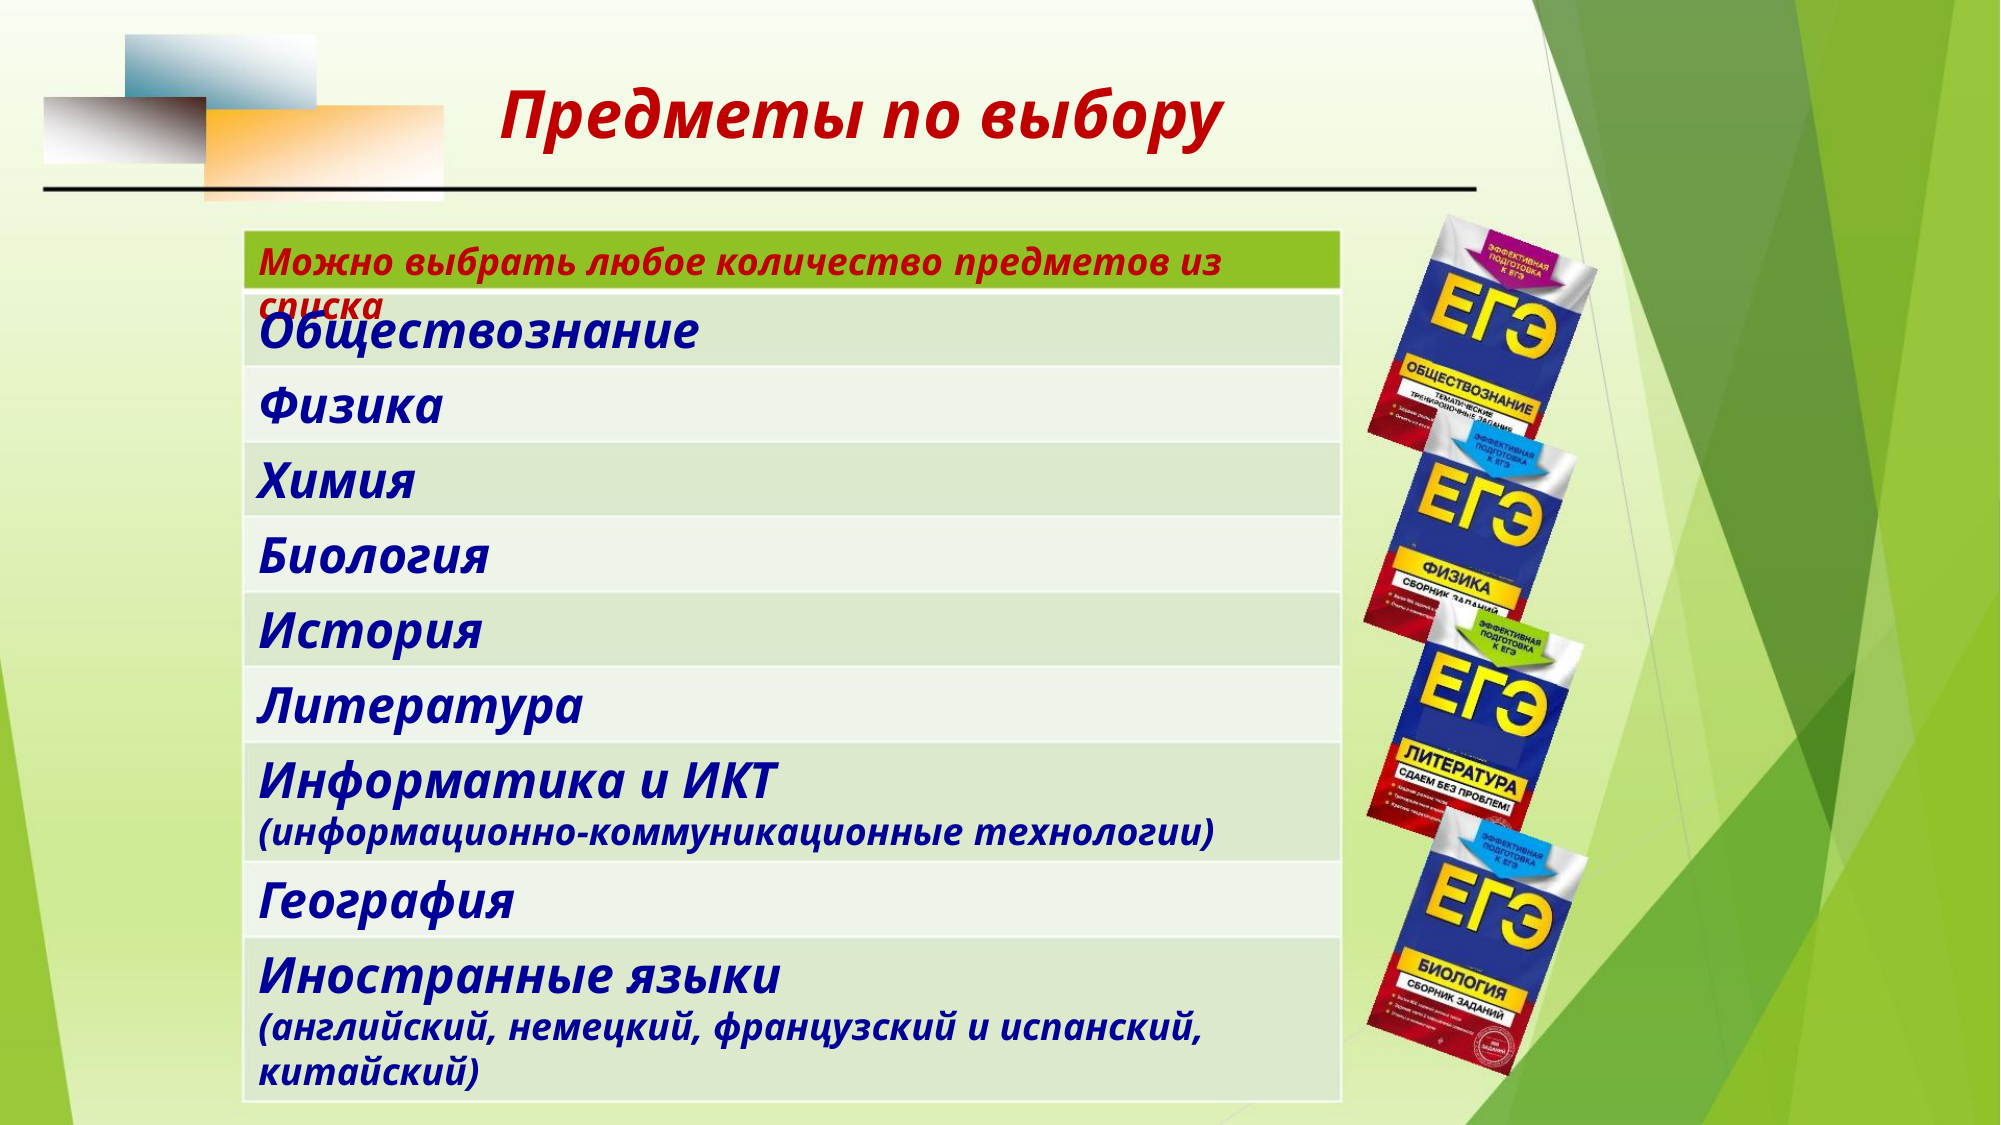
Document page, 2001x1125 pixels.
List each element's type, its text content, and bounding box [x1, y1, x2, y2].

text_box Иностранные языки (английский, немецкий, французский и испанский, китайский) [258, 947, 1236, 1093]
text_box Литература [258, 677, 610, 734]
text_box География [258, 872, 562, 929]
text_box Биология История [258, 527, 529, 659]
text_box Обществознание Физика [258, 302, 733, 434]
text_box [0, 0, 2000, 1125]
text_box Химия [258, 452, 445, 509]
text_box Предметы по выбору [499, 74, 1234, 152]
text_box Можно выбрать любое количество предметов из списка [258, 239, 1350, 327]
text_box Информатика и ИКТ (информационно-коммуникационные технологии) [258, 752, 1246, 853]
